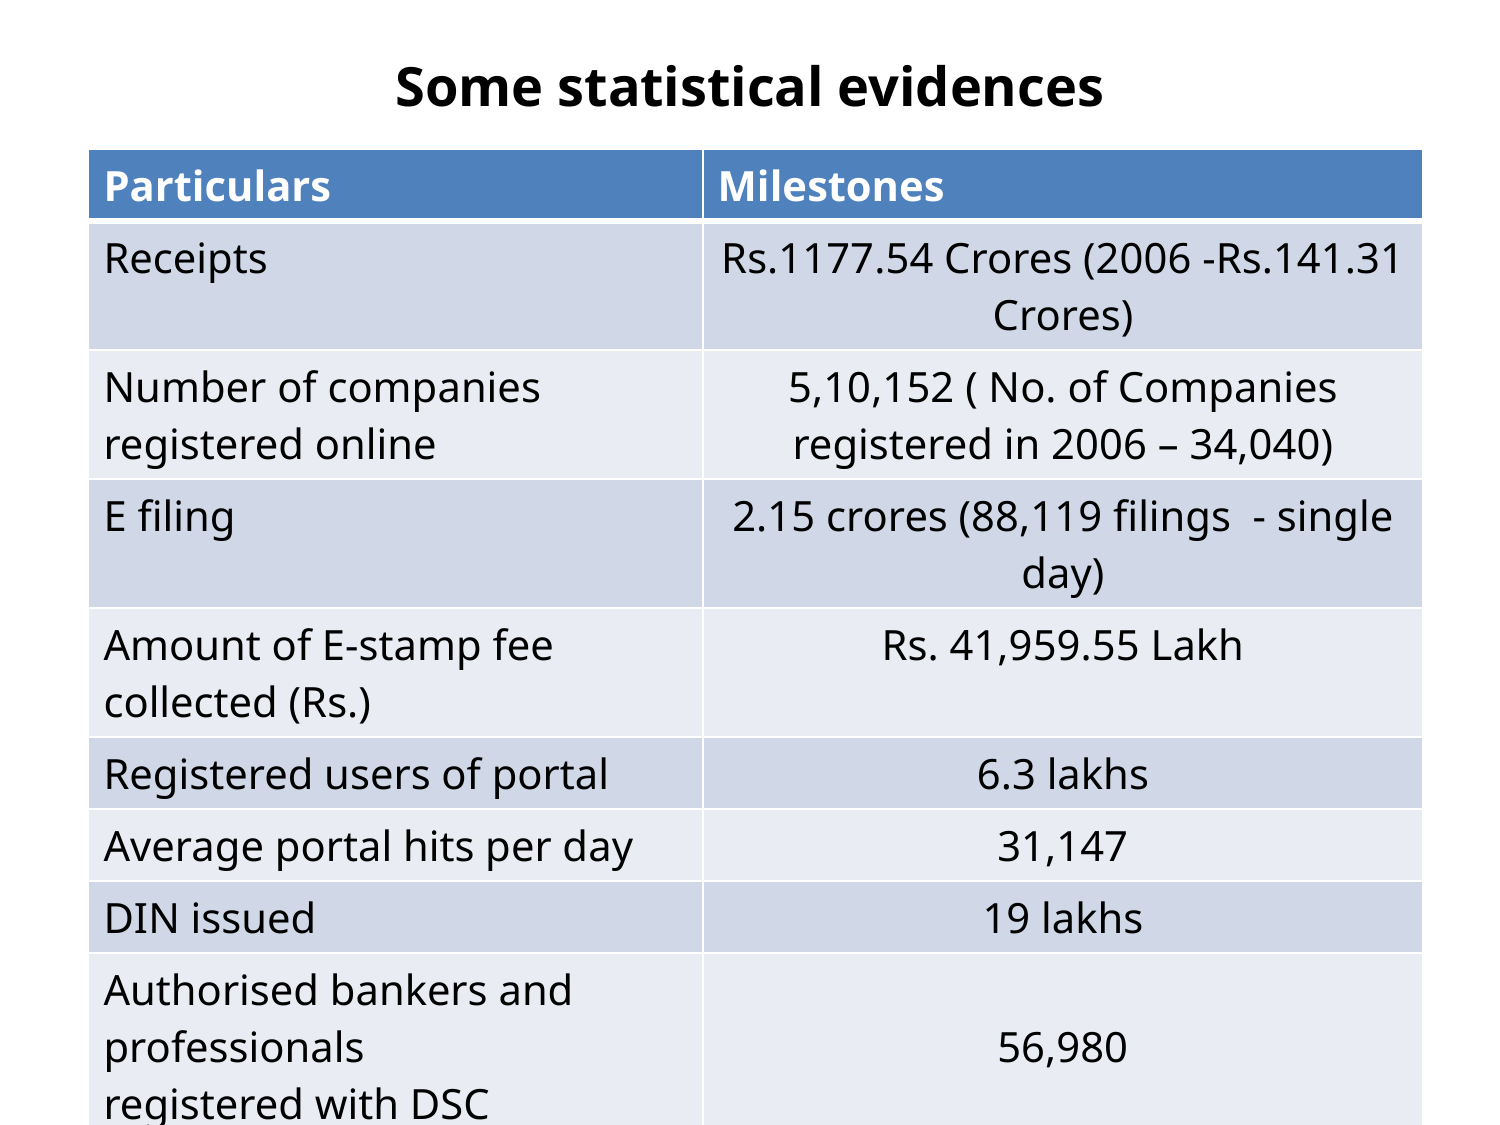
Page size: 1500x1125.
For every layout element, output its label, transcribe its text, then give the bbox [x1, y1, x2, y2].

table_cell 6.3 lakhs [704, 738, 1422, 808]
slide_number 21 [1074, 1042, 1425, 1103]
table_cell 2.15 crores (88,119 filings - single day) [704, 480, 1422, 607]
title Some statistical evidences [75, 45, 1425, 126]
table_cell 56,980 [704, 954, 1422, 1125]
table_cell Amount of E-stamp fee collected (Rs.) [89, 609, 702, 736]
table_cell Receipts [89, 224, 702, 349]
table_cell Authorised bankers and professionals registered with DSC [89, 954, 702, 1125]
table_cell 31,147 [704, 810, 1422, 880]
table_cell Average portal hits per day [89, 810, 702, 880]
table_header Milestones [704, 150, 1422, 218]
table_header Particulars [89, 150, 702, 218]
table_cell 5,10,152 ( No. of Companies registered in 2006 – 34,040) [704, 351, 1422, 478]
table_cell Number of companies registered online [89, 351, 702, 478]
table_cell DIN issued [89, 882, 702, 952]
table_cell Rs. 41,959.55 Lakh [704, 609, 1422, 736]
table_cell Registered users of portal [89, 738, 702, 808]
table_cell 19 lakhs [704, 882, 1422, 952]
table_cell E filing [89, 480, 702, 607]
table_cell Rs.1177.54 Crores (2006 -Rs.141.31 Crores) [704, 224, 1422, 349]
